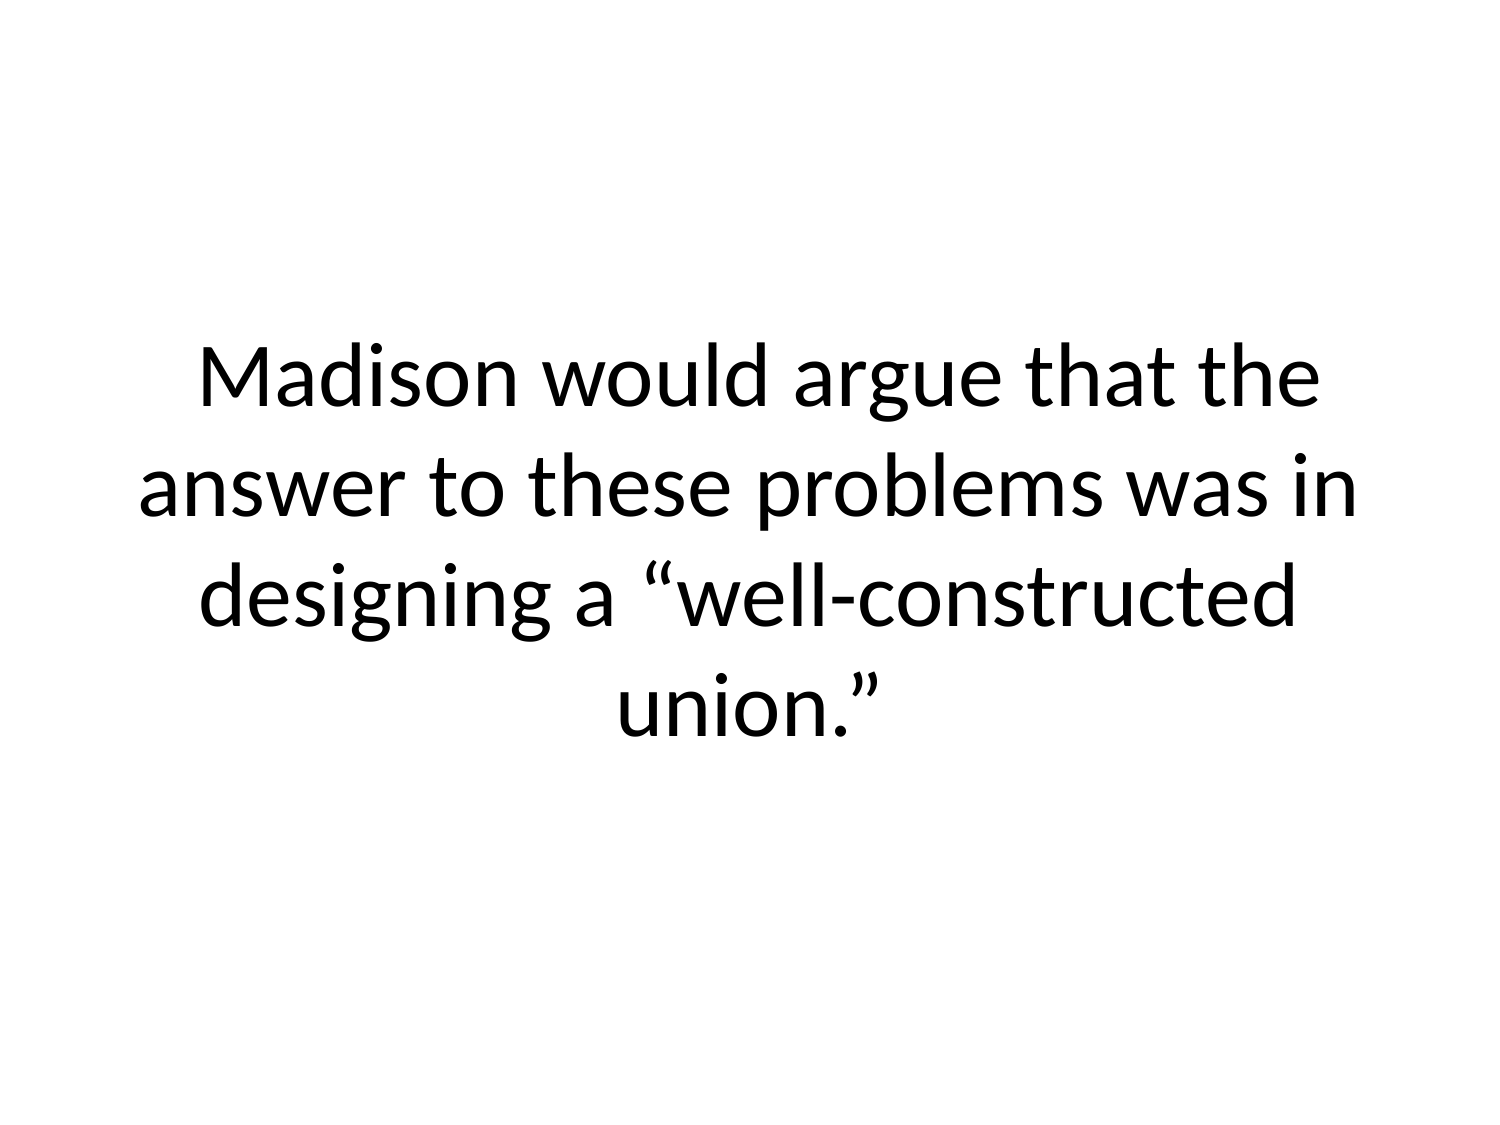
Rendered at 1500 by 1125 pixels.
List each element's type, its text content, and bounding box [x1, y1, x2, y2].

title Madison would argue that the answer to these problems was in designing a “well-constructed union.” [74, 44, 1426, 1026]
